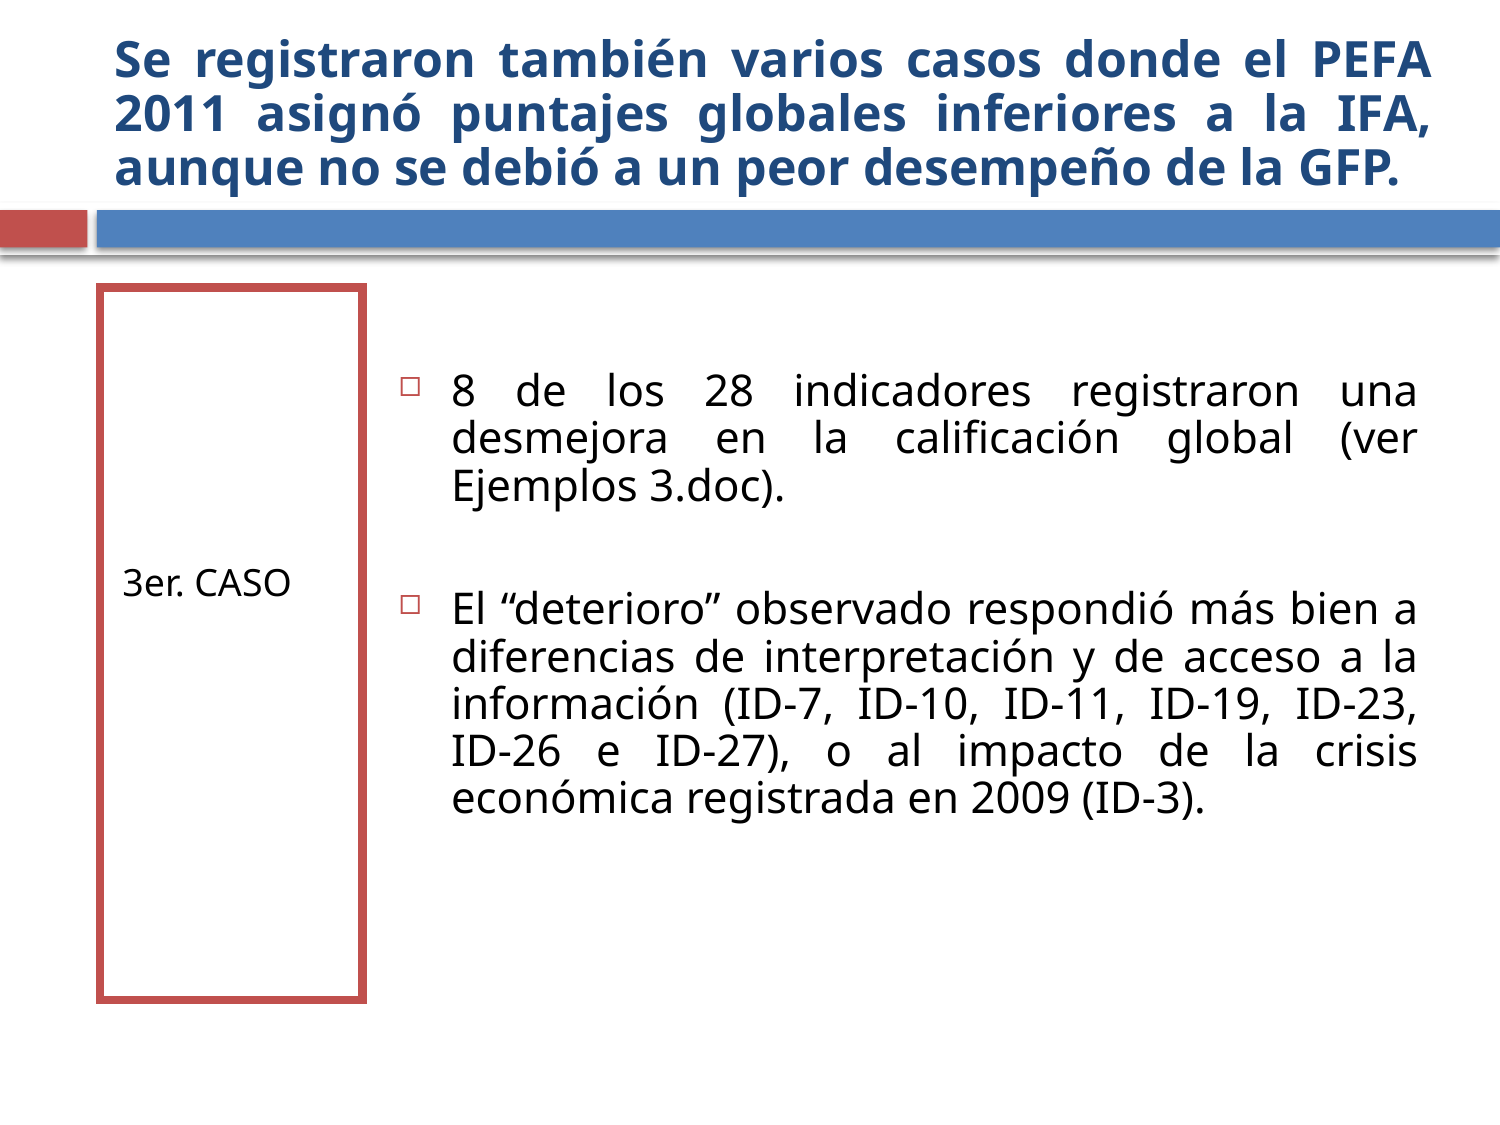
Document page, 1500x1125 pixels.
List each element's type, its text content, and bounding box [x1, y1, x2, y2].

list 8 de los 28 indicadores registraron una desmejora en la calificación global (ver Ejemplos 3.doc). El “deterioro” observado respondió más bien a diferencias de interpretación y de acceso a la información (ID-7, ID-10, ID-11, ID-19, ID-23, ID-26 e ID-27), o al impacto de la crisis económica registrada en 2009 (ID-3). [383, 361, 1434, 1014]
title Se registraron también varios casos donde el PEFA 2011 asignó puntajes globales inferiores a la IFA, aunque no se debió a un peor desempeño de la GFP. [99, 42, 1447, 188]
list 3er. CASO [96, 283, 367, 1004]
